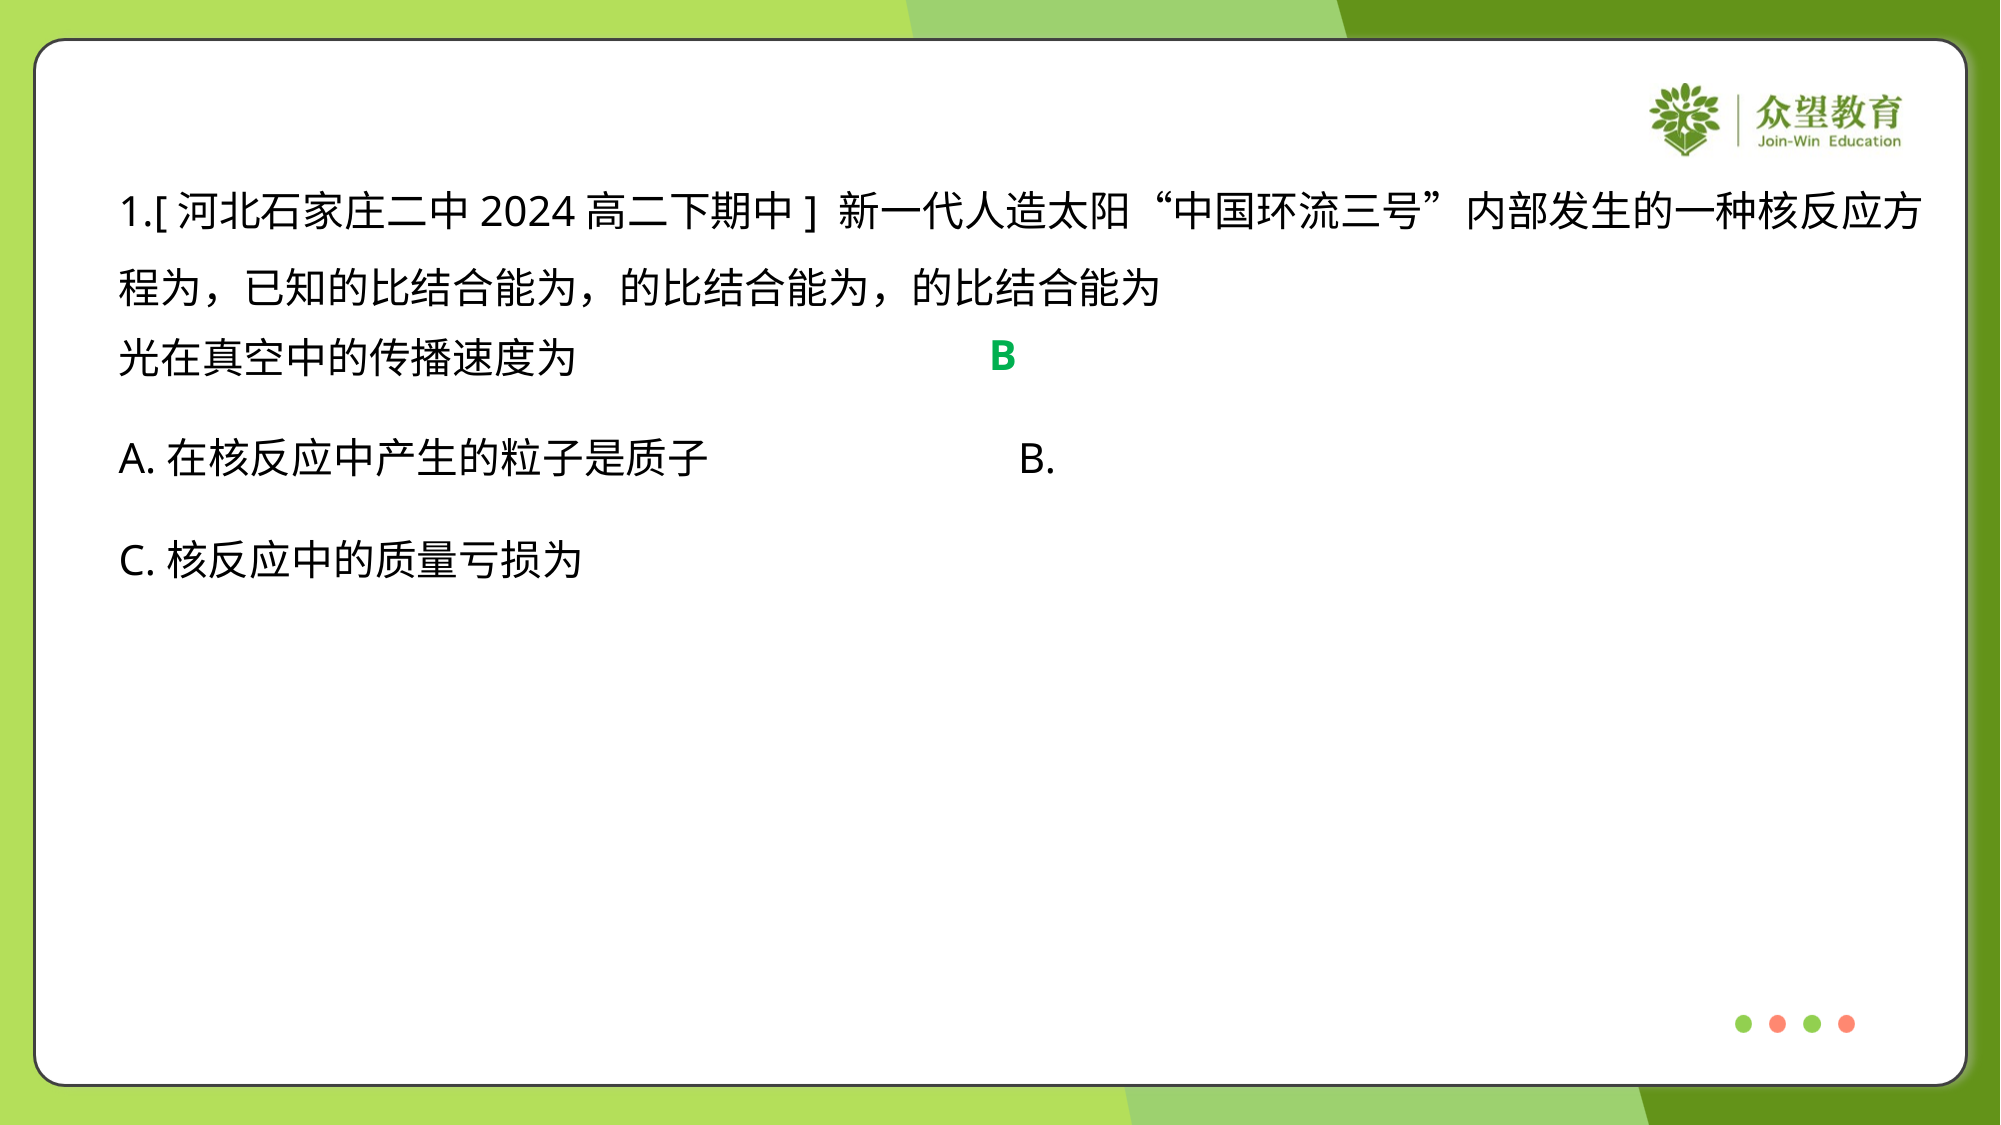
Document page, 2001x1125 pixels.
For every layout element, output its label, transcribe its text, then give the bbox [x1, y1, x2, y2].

text_box B [973, 308, 1033, 373]
picture [0, 0, 2000, 1125]
